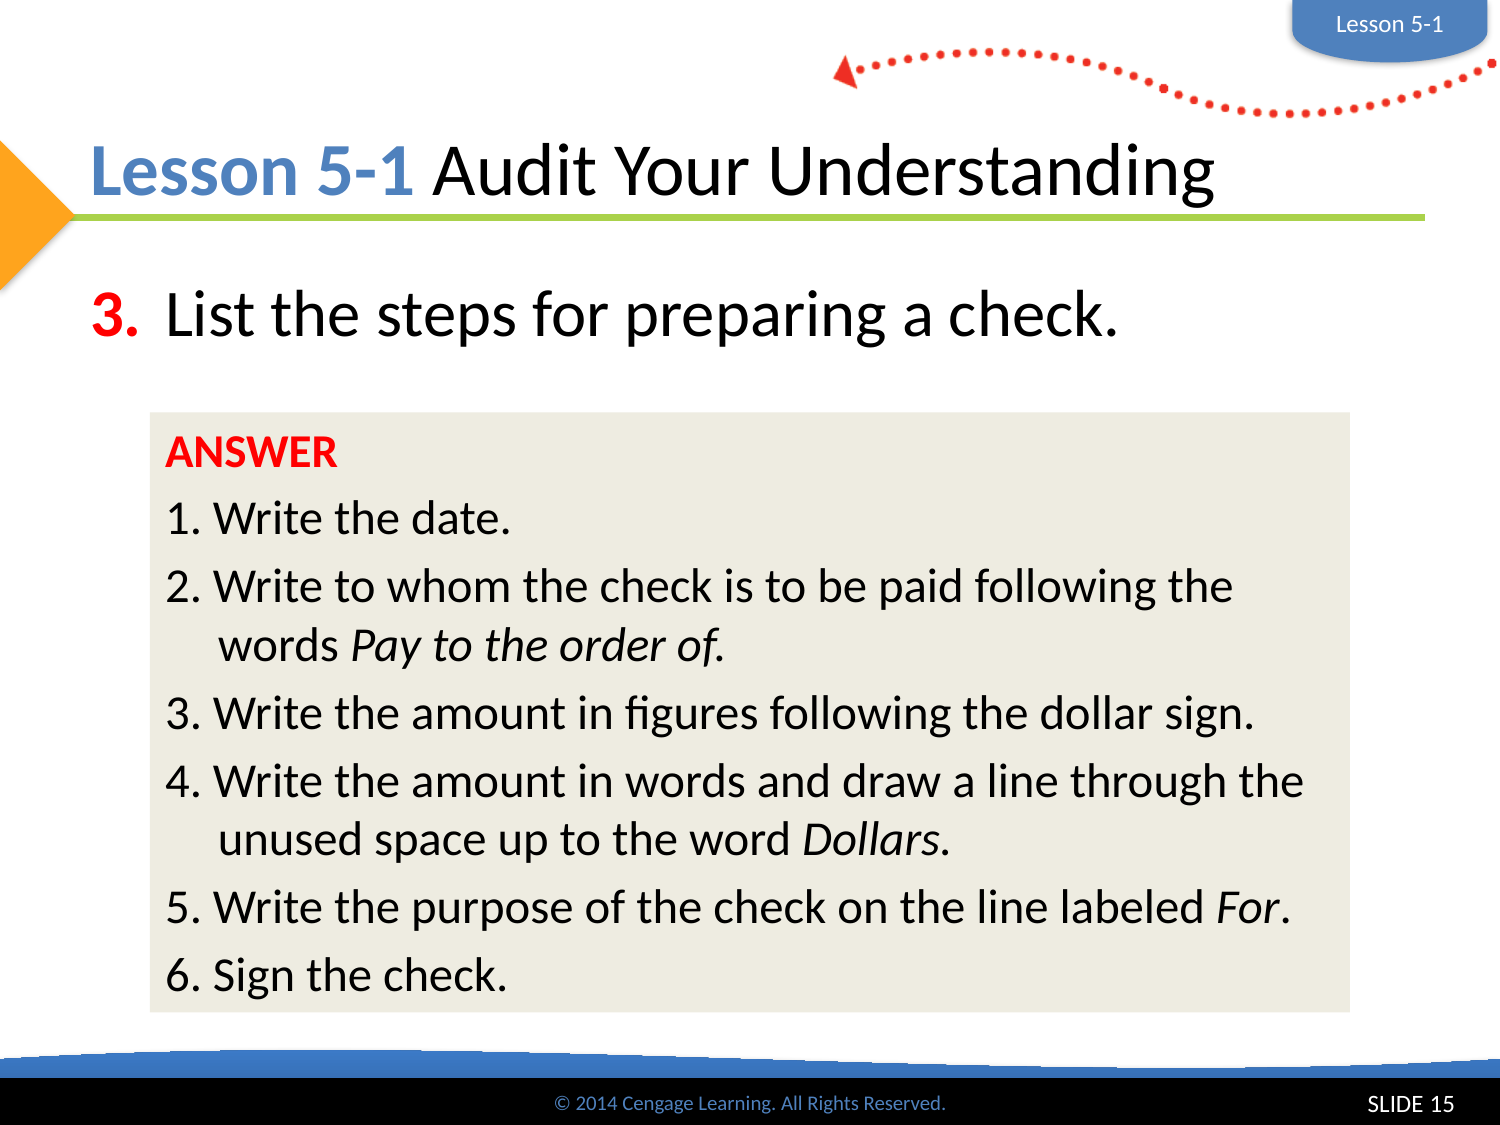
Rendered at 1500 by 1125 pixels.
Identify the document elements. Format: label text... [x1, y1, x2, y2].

slide_number SLIDE 15 [1170, 1080, 1470, 1125]
picture [827, 37, 1500, 126]
text_box ANSWER 1. Write the date. 2. Write to whom the check is to be paid following the words Pay to the order of. 3. Write the amount in figures following the dollar sign. 4. Write the amount in words and draw a line through the unused space up to the word Dollars. 5. Write the purpose of the check on the line labeled For. 6. Sign the check. [149, 412, 1350, 1013]
list 3. List the steps for preparing a check. [75, 262, 1425, 1005]
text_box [1292, 0, 1488, 63]
text_box [0, 138, 78, 293]
title Lesson 5-1 Audit Your Understanding [75, 29, 1350, 218]
